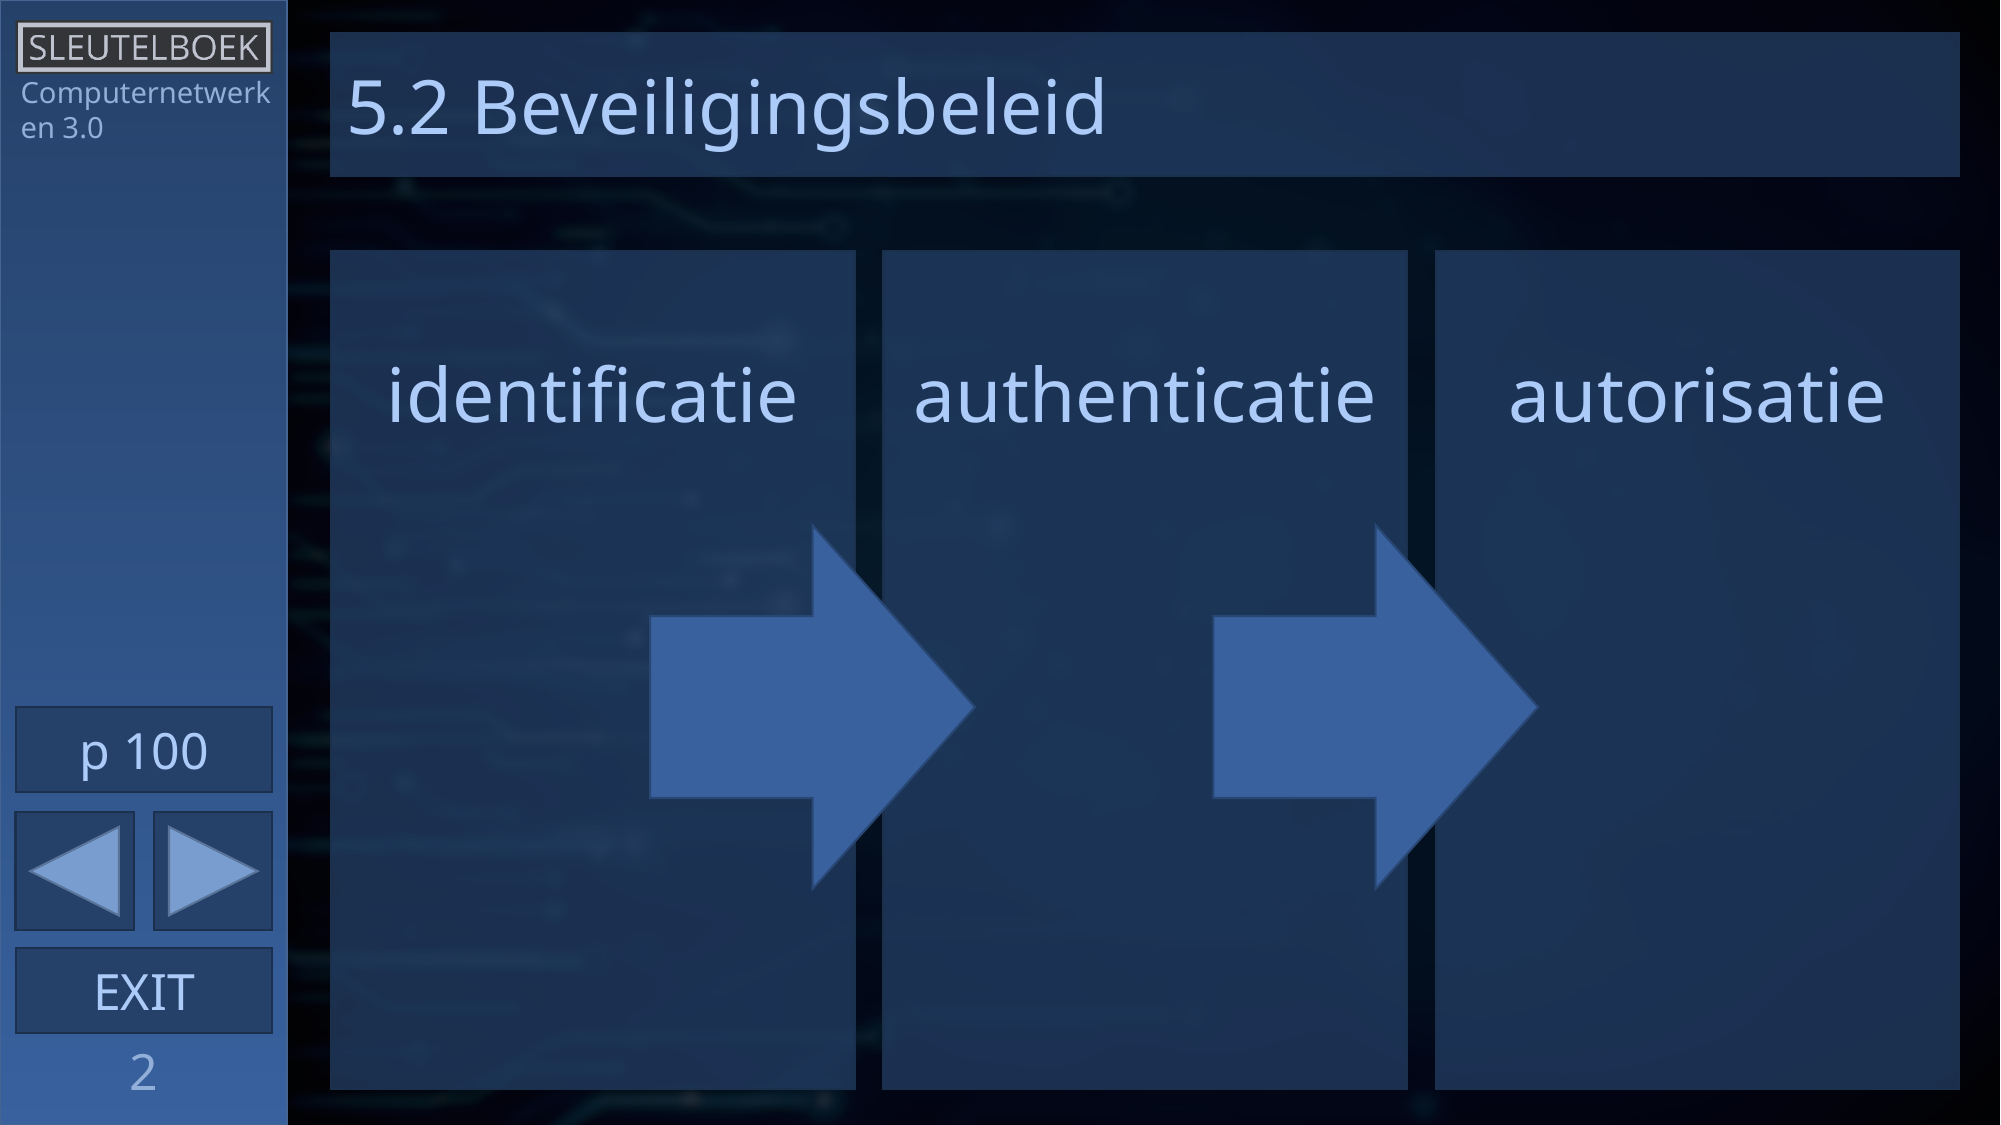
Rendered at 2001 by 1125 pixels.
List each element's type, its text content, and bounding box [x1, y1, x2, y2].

text_box Computernetwerken 3.0 [5, 67, 288, 153]
text_box [649, 522, 977, 892]
text_box 5.2 Beveiligingsbeleid [330, 32, 1960, 177]
text_box [1212, 522, 1540, 892]
text_box autorisatie [1435, 250, 1960, 1090]
text_box p 100 [15, 706, 273, 793]
slide_number 2 [16, 1044, 273, 1105]
picture [288, 0, 2000, 1125]
text_box authenticatie [882, 250, 1408, 1090]
text_box identificatie [330, 250, 856, 1090]
